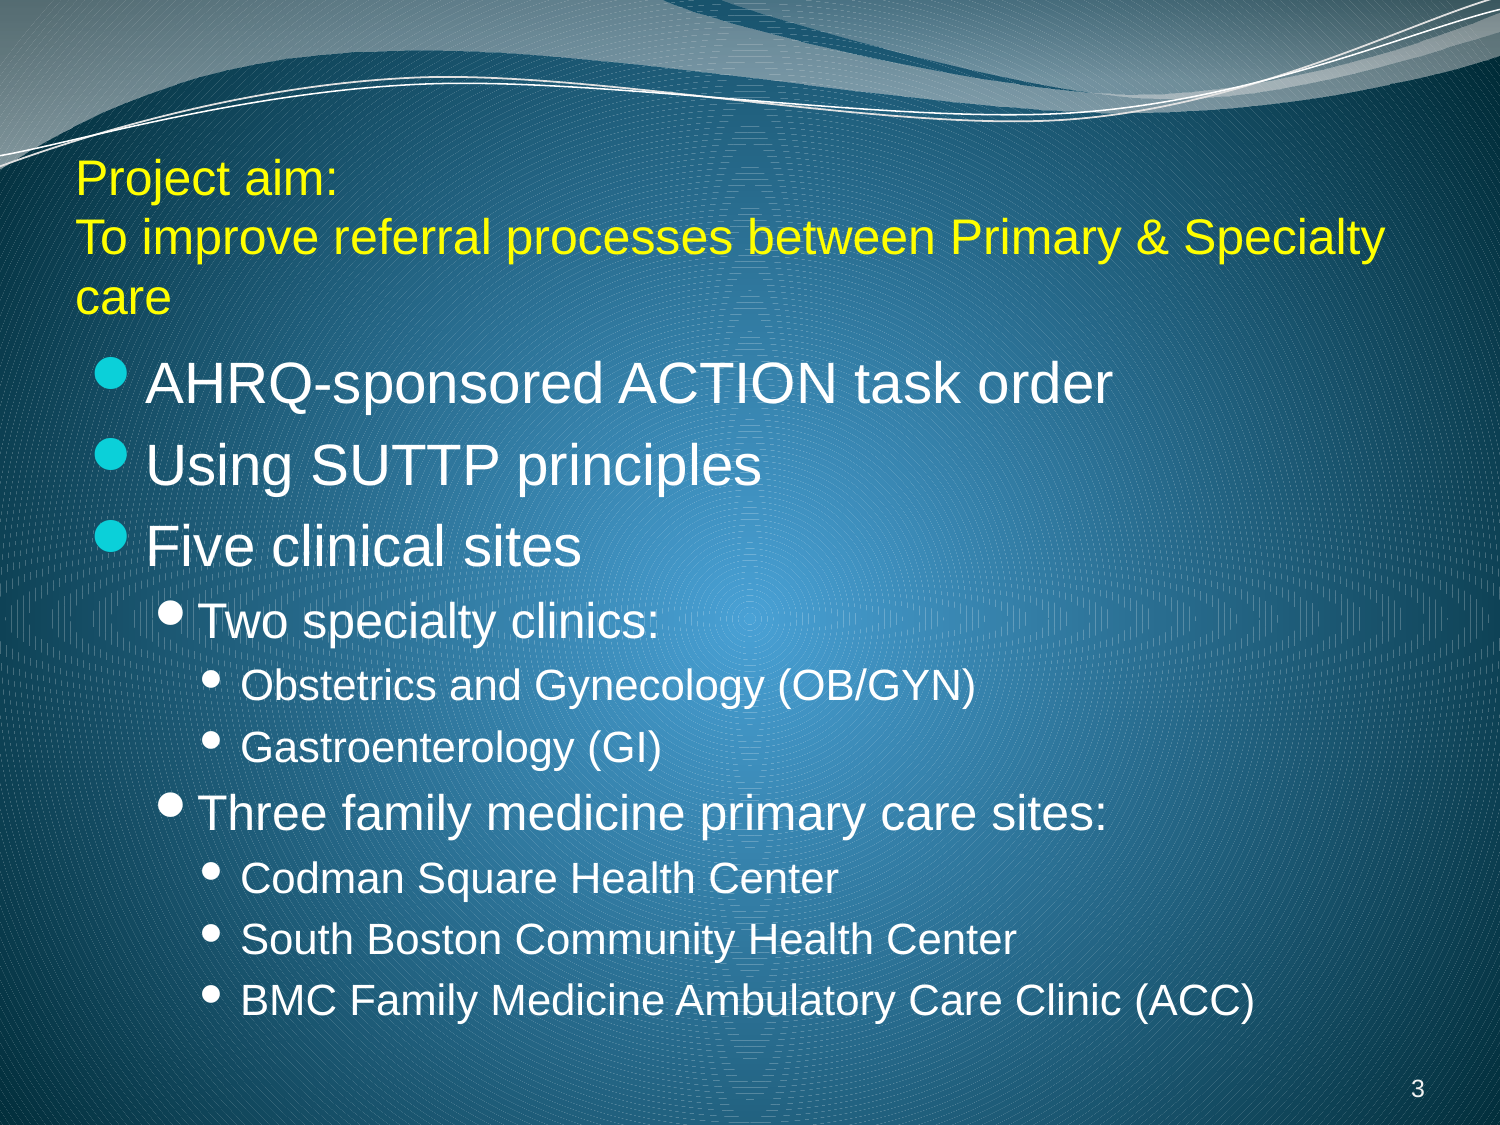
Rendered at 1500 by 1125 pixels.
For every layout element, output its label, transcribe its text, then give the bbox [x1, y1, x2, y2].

title Project aim: To improve referral processes between Primary & Specialty care [74, 137, 1426, 326]
slide_number 3 [1299, 1042, 1425, 1103]
list AHRQ-sponsored ACTION task order Using SUTTP principles Five clinical sites Two specialty clinics: Obstetrics and Gynecology (OB/GYN) Gastroenterology (GI) Three family medicine primary care sites: Codman Square Health Center South Boston Community Health Center BMC Family Medicine Ambulatory Care Clinic (ACC) [74, 337, 1426, 1021]
